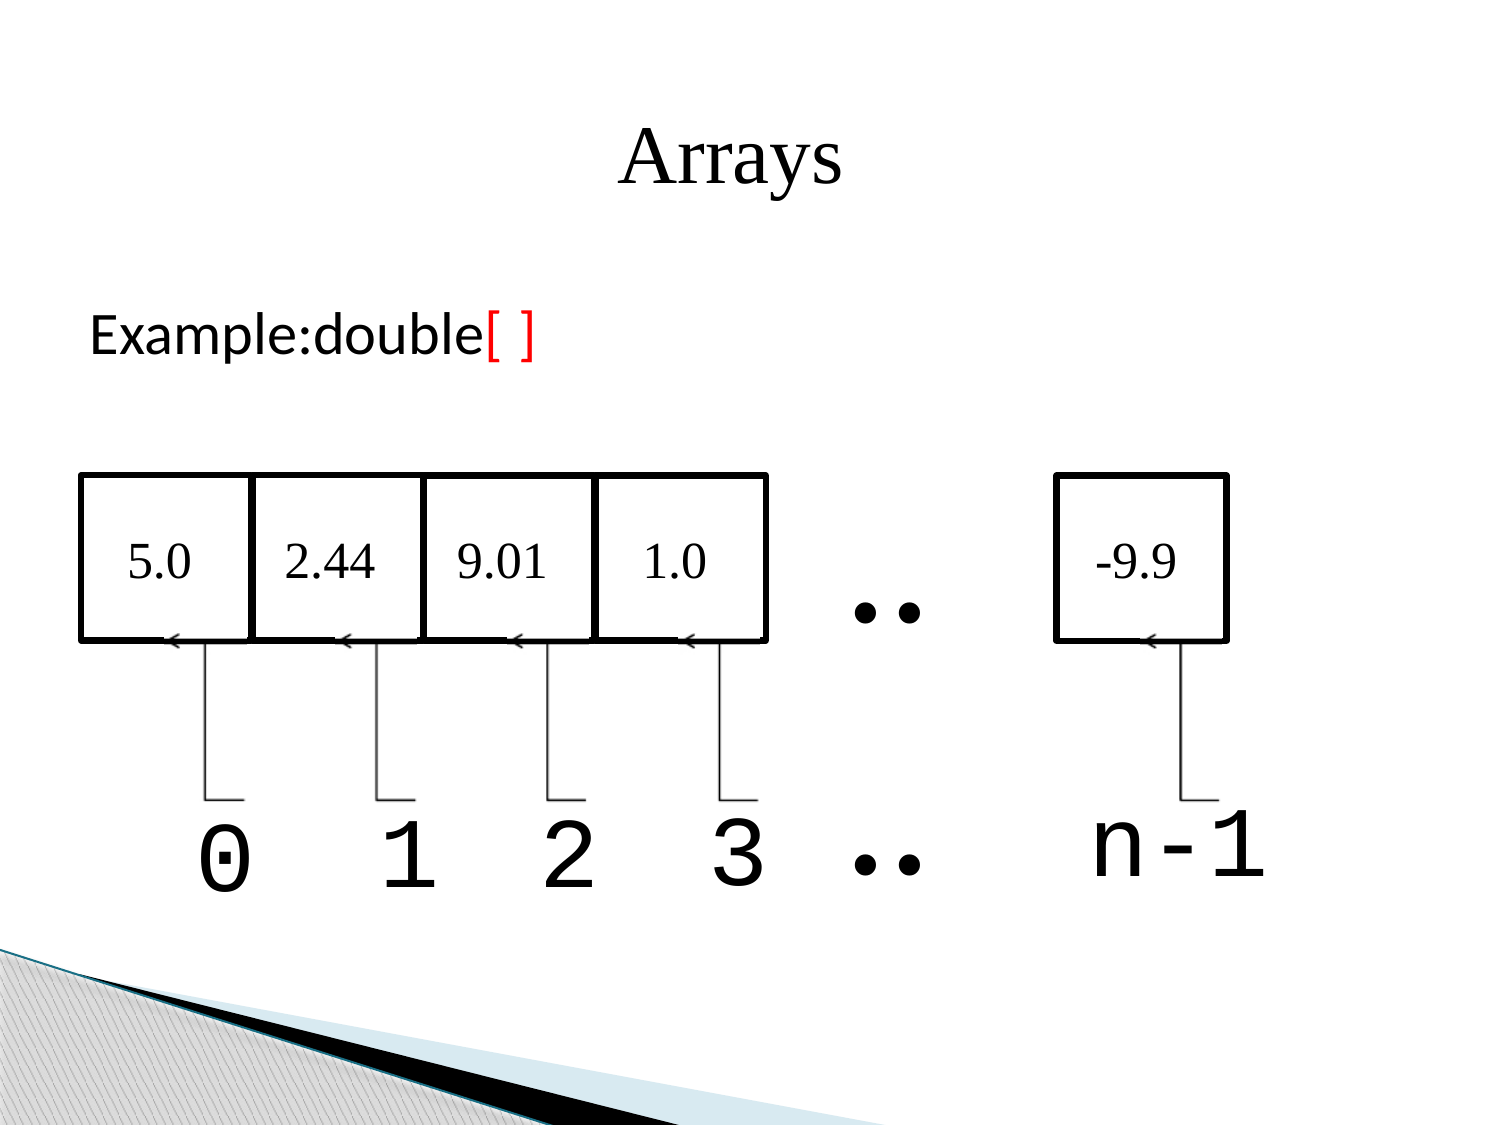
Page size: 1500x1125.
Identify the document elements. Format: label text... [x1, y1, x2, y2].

text_box .. [843, 492, 933, 664]
picture [677, 632, 760, 804]
text_box -9.9 [1095, 542, 1178, 596]
text_box 1.0 [642, 542, 708, 596]
text_box .. [843, 744, 933, 916]
text_box Example:double[ ] [89, 316, 551, 374]
picture [507, 632, 590, 804]
text_box 3 [708, 825, 769, 913]
text_box [591, 471, 770, 645]
text_box 0 [195, 830, 256, 918]
picture [1139, 632, 1222, 804]
text_box [248, 471, 421, 645]
text_box 9.01 [456, 542, 548, 596]
picture [164, 632, 247, 804]
picture [334, 632, 417, 804]
text_box 2.44 [284, 542, 376, 596]
text_box [77, 471, 249, 645]
text_box [1052, 471, 1231, 645]
text_box [420, 471, 593, 645]
text_box Arrays [617, 124, 866, 207]
text_box n-1 [1088, 816, 1329, 904]
text_box 1 2 [379, 827, 600, 915]
text_box 5.0 [127, 542, 193, 596]
